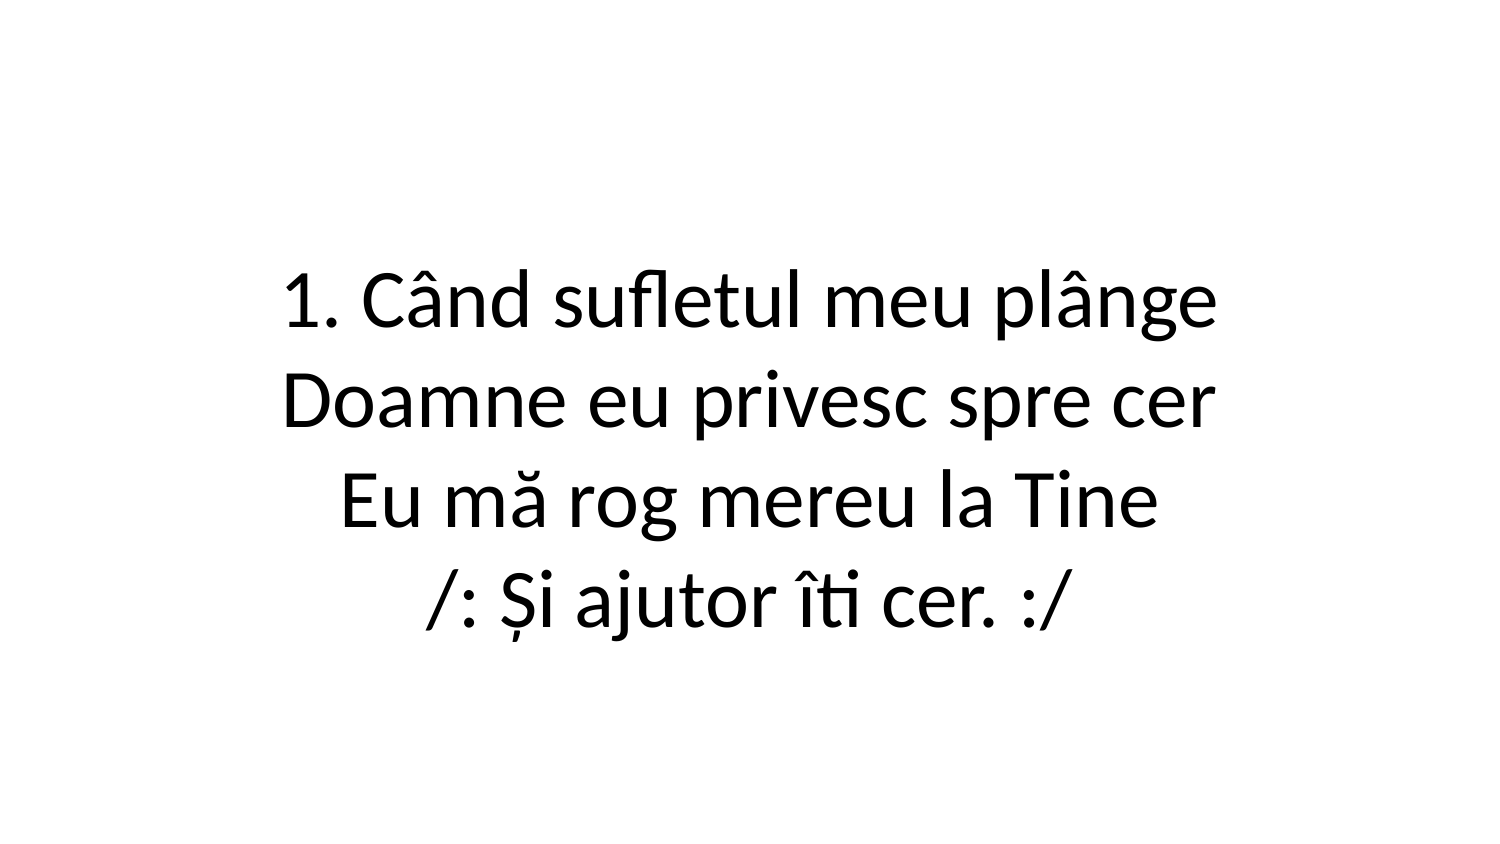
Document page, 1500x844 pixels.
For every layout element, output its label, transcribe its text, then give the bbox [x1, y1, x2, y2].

text_box 1. Când sufletul meu plânge Doamne eu privesc spre cer Eu mă rog mereu la Tine /: Și ajutor îti cer. :/ [264, 192, 1236, 652]
